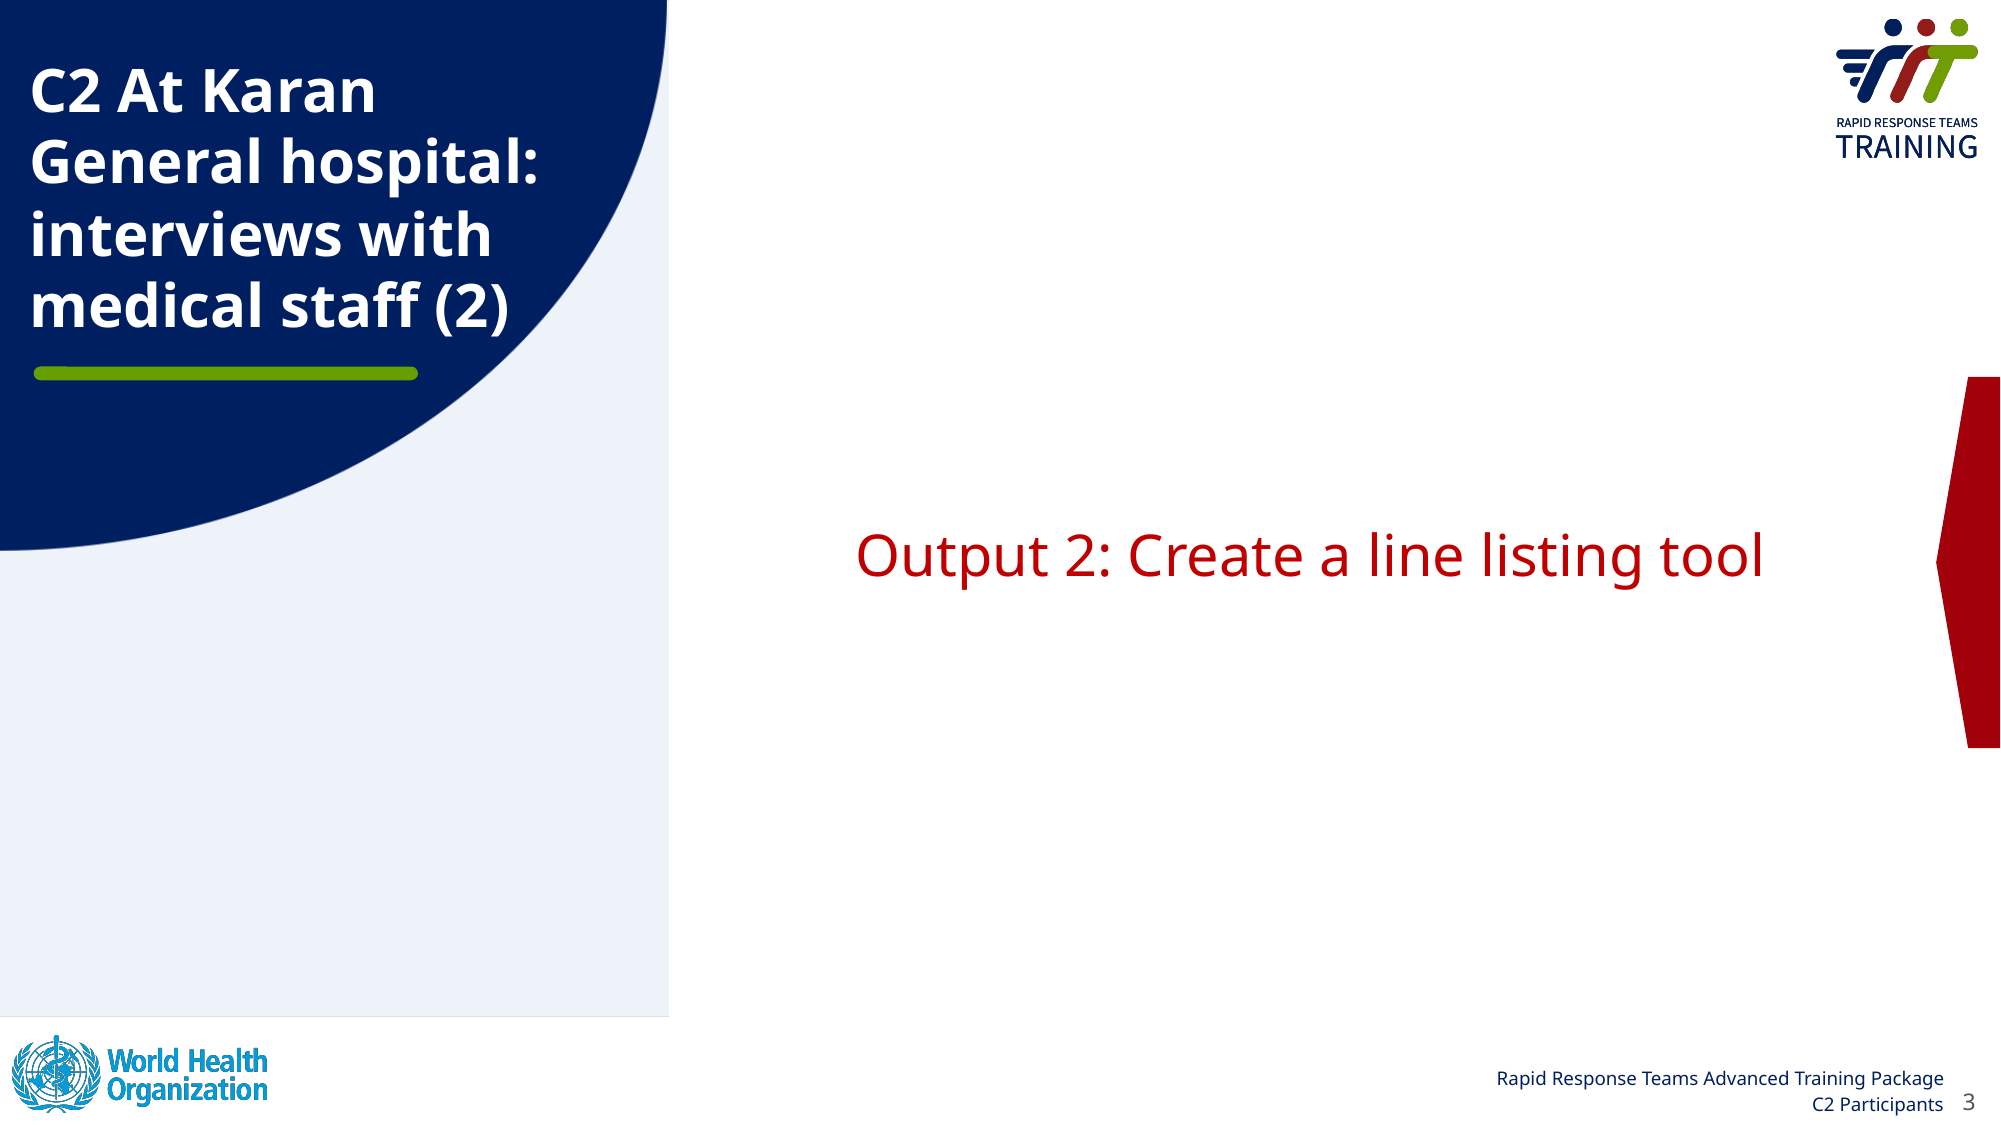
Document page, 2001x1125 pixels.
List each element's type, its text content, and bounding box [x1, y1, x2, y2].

picture [0, 0, 669, 1018]
picture [71, 1053, 90, 1091]
picture [46, 1056, 54, 1062]
text_box Output 2: Create a line listing tool [748, 519, 1777, 608]
title C2 At Karan General hospital: interviews with medical staff (2) [21, 36, 558, 355]
picture [36, 1088, 78, 1105]
picture [12, 1083, 48, 1113]
picture [30, 1083, 37, 1091]
picture [50, 1108, 62, 1113]
picture [59, 1035, 267, 1113]
picture [1835, 19, 1978, 167]
picture [34, 1054, 43, 1078]
text_box [33, 366, 419, 381]
picture [22, 1062, 26, 1077]
picture [24, 1054, 36, 1087]
picture [40, 1062, 47, 1070]
picture [12, 1035, 54, 1068]
